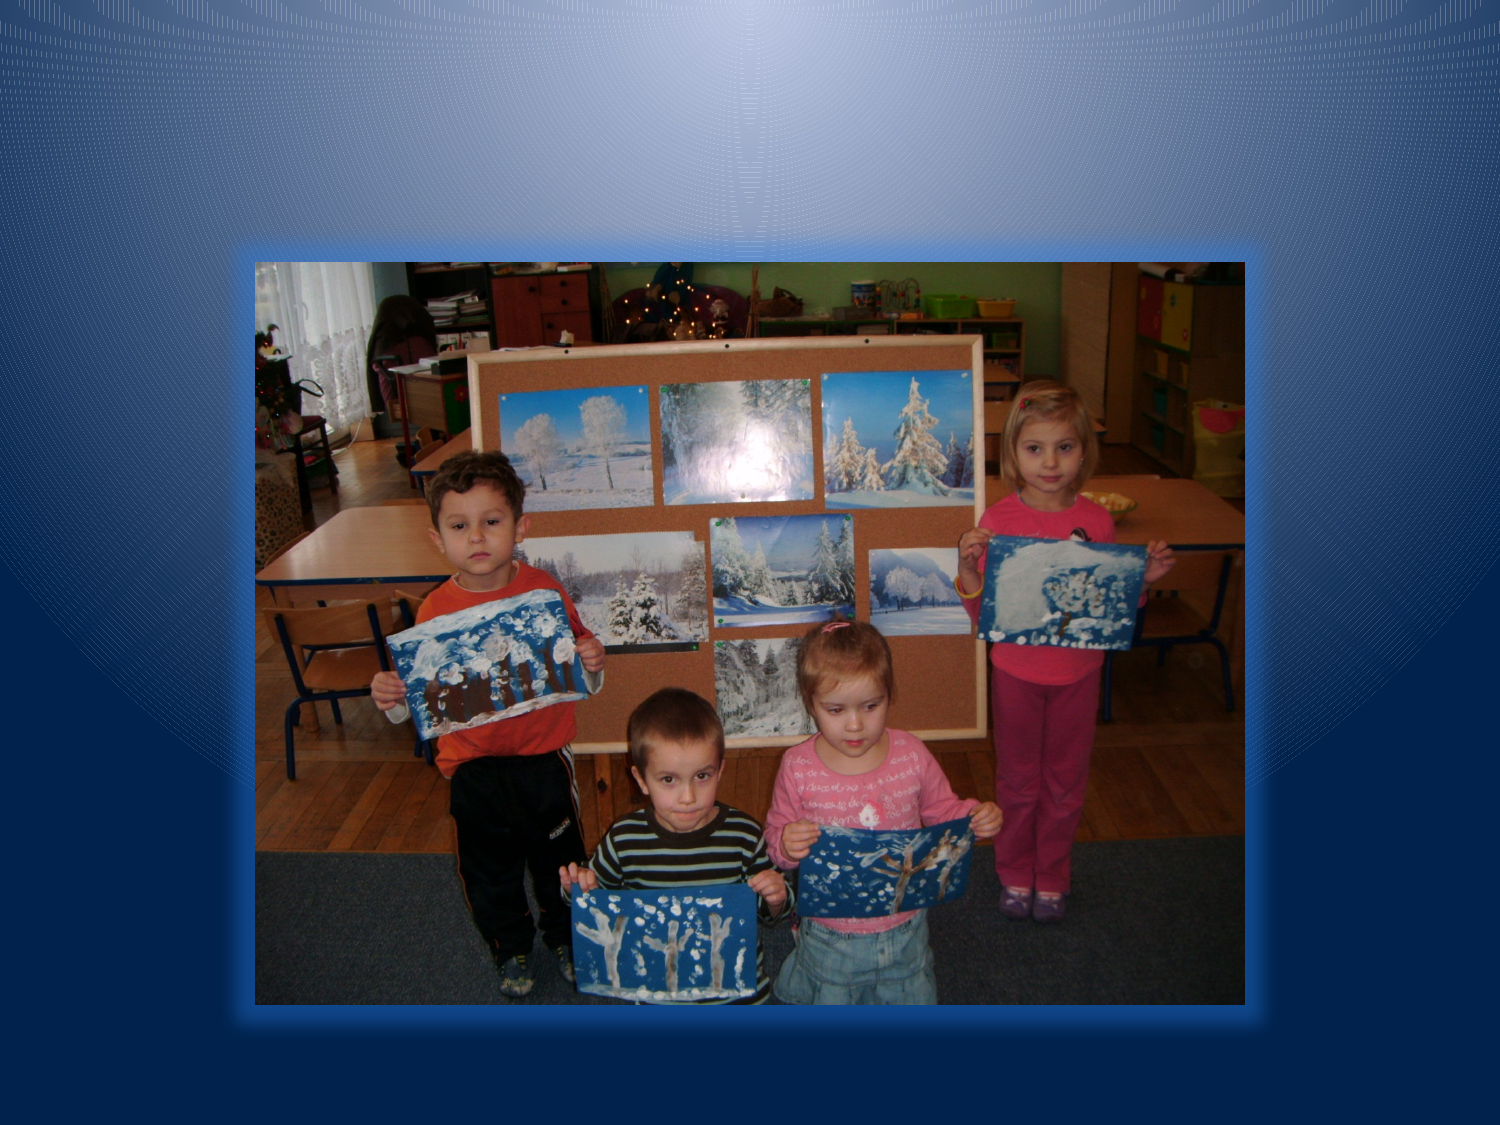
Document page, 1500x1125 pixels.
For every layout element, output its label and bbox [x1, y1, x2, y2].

list [254, 262, 1246, 1006]
